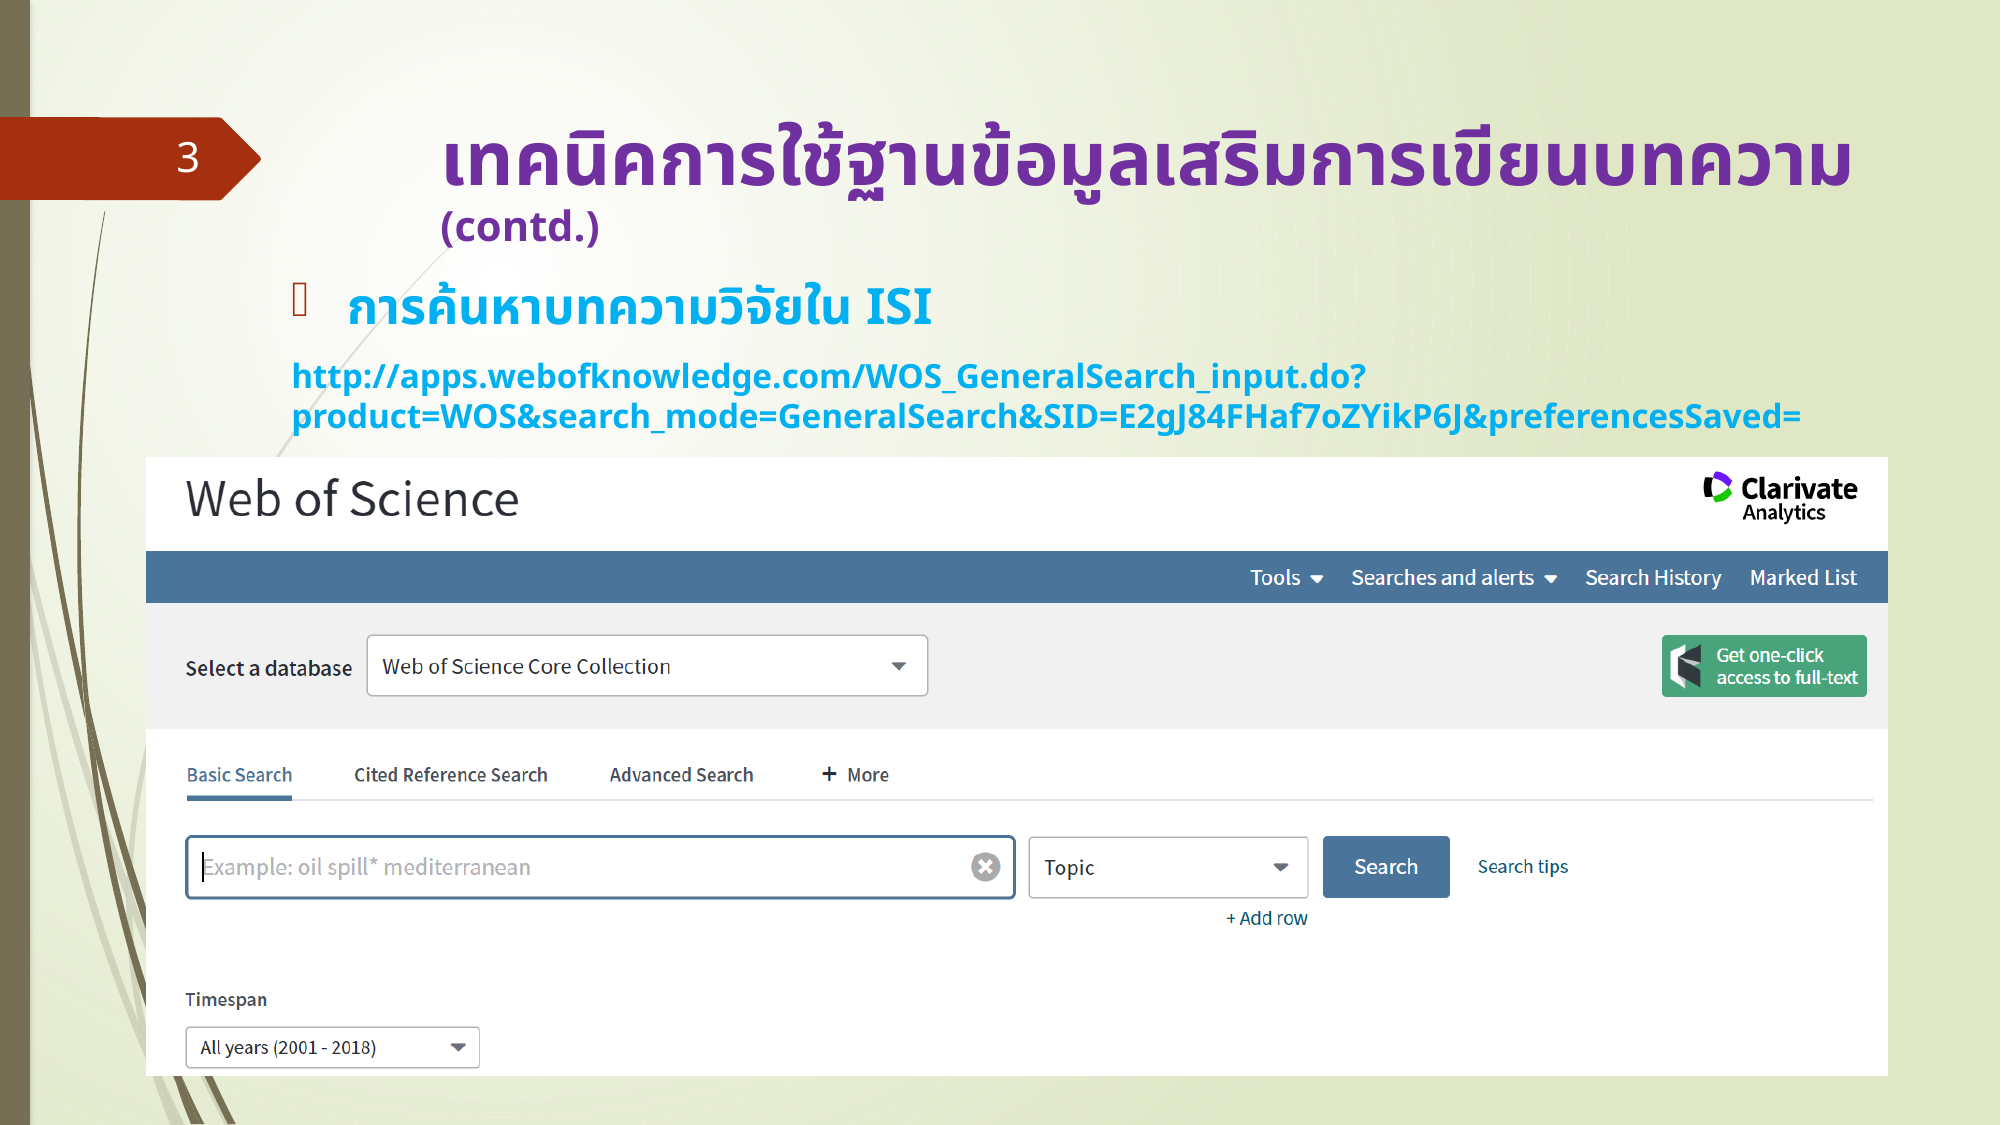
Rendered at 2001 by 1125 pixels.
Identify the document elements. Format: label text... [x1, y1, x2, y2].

list การค้นหาบทความวิจัยใน ISI http://apps.webofknowledge.com/WOS_GeneralSearch_input.do?product=WOS&search_mode=GeneralSearch&SID=E2gJ84FHaf7oZYikP6J&preferencesSaved= [276, 267, 1888, 456]
title เทคนิคการใช้ฐานข้อมูลเสริมการเขียนบทความ (contd.) [425, 102, 1888, 267]
picture [146, 457, 1888, 1076]
slide_number 3 [87, 129, 216, 190]
